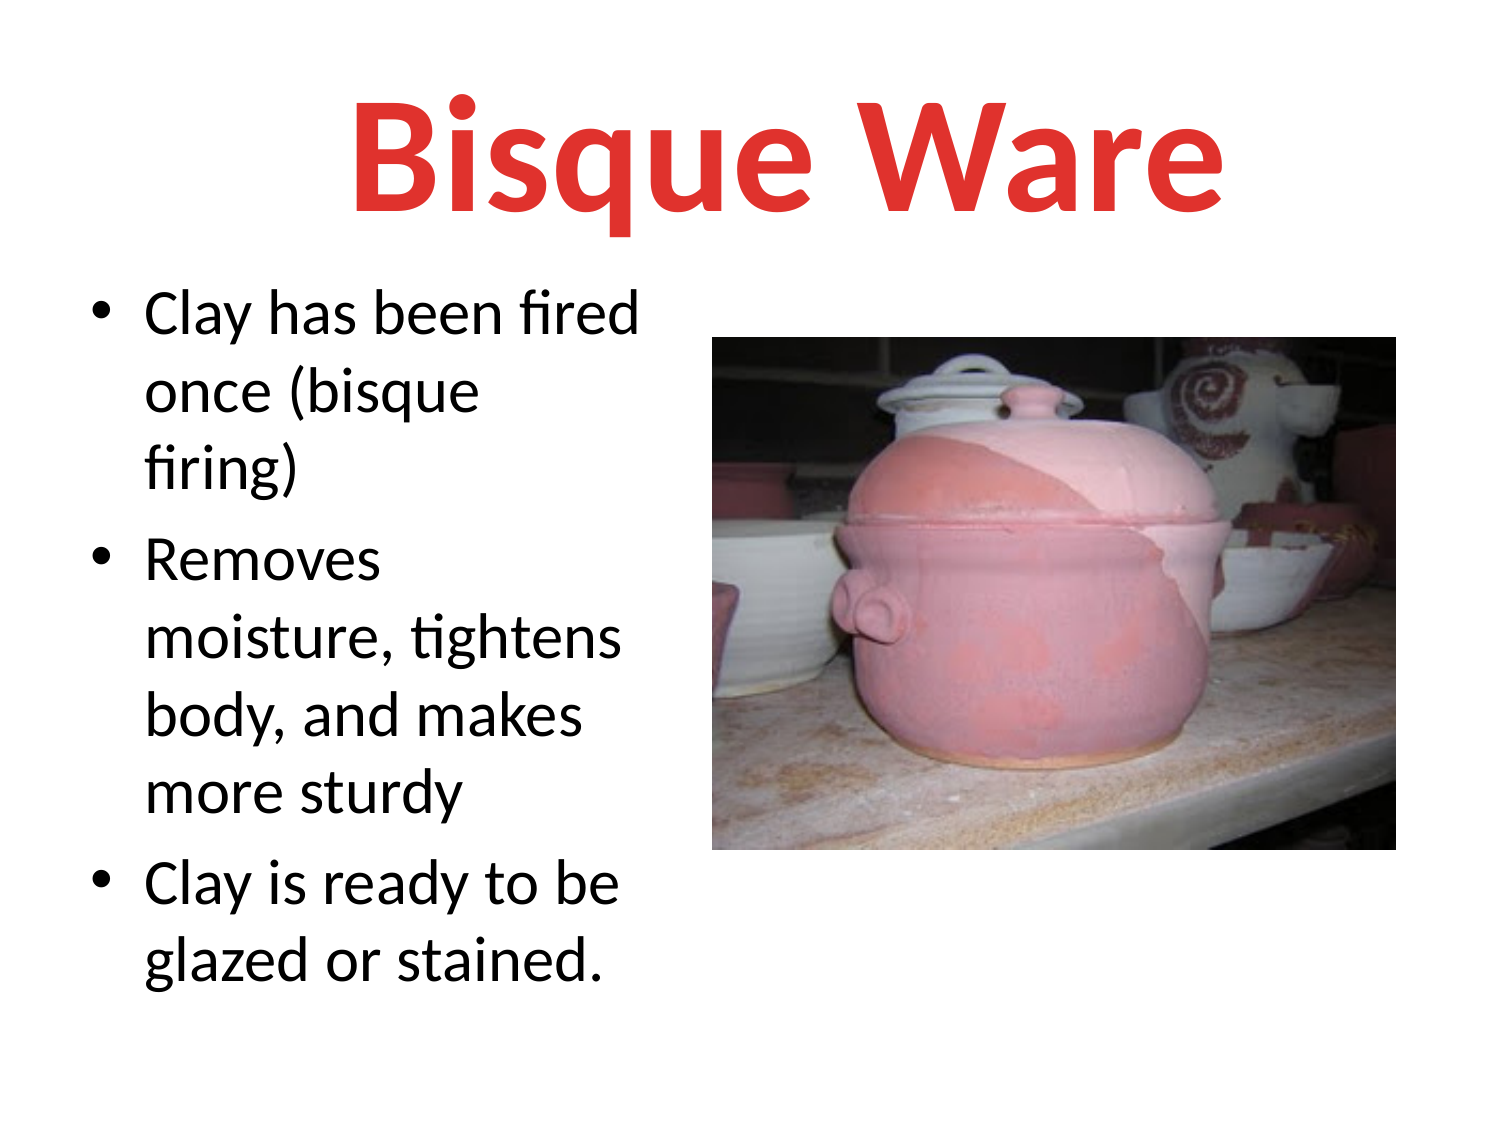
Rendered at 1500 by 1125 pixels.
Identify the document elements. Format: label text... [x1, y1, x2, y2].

list Clay has been fired once (bisque firing) Removes moisture, tightens body, and makes more sturdy Clay is ready to be glazed or stained. [75, 262, 663, 1005]
text_box Bisque Ware [332, 37, 1245, 253]
picture [712, 337, 1397, 851]
